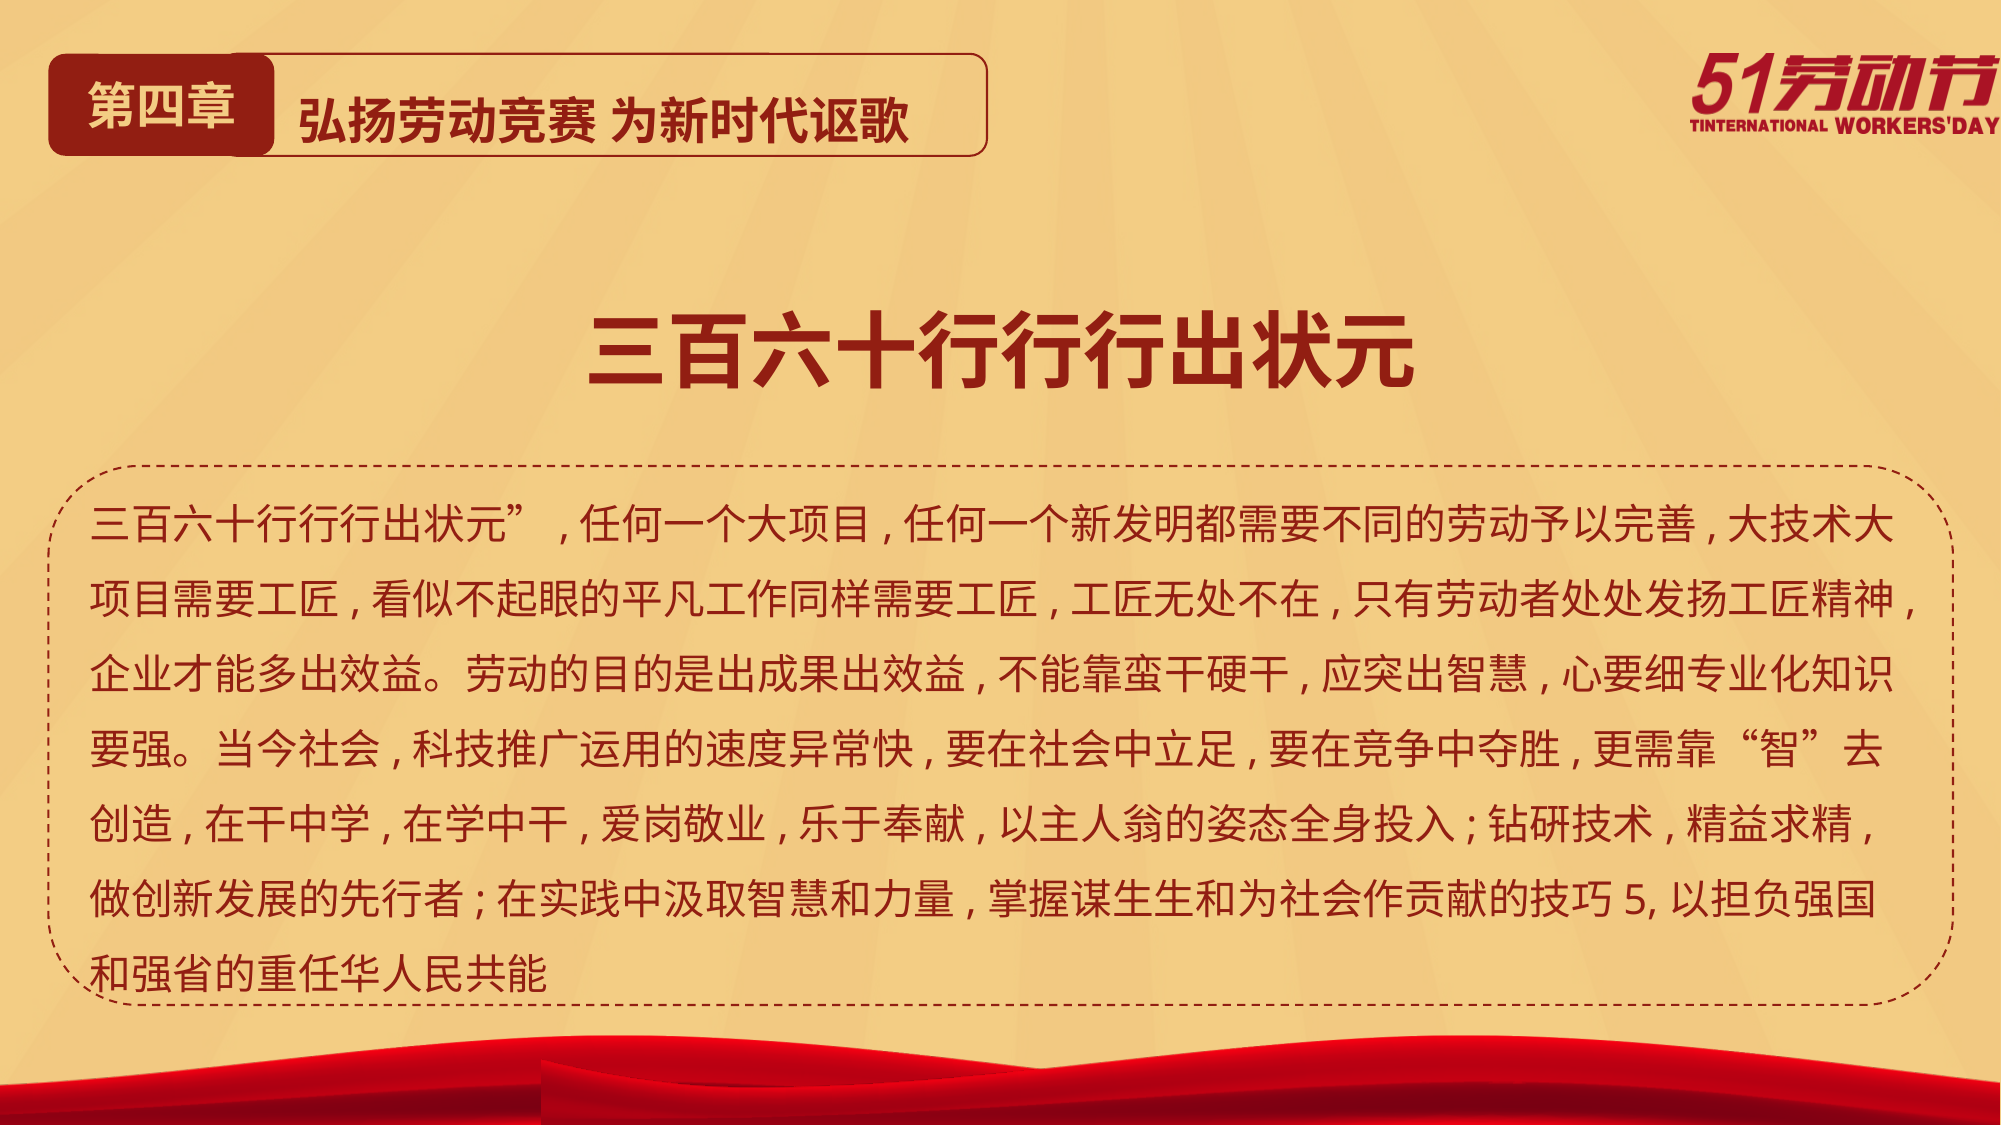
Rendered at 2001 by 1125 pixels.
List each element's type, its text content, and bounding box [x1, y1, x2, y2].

text_box 三百六十行行行出状元 [296, 270, 1706, 376]
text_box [48, 53, 987, 156]
picture [1690, 53, 2000, 134]
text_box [0, 1035, 2000, 1125]
text_box 三百六十行行行出状元”,任何一个大项目,任何一个新发明都需要不同的劳动予以完善,大技术大项目需要工匠,看似不起眼的平凡工作同样需要工匠,工匠无处不在,只有劳动者处处发扬工匠精神,企业才能多出效益。劳动的目的是出成果出效益,不能靠蛮干硬干,应突出智慧,心要细专业化知识要强。当今社会,科技推广运用的速度异常快,要在社会中立足,要在竞争中夺胜,更需靠“智”去创造,在干中学,在学中干,爱岗敬业,乐于奉献,以主人翁的姿态全身投入;钻硏技术,精益求精,做创新发展的先行者;在实践中汲取智慧和力量,掌握谋生生和为社会作贡献的技巧5,以担负强国和强省的重任华人民共能 [47, 464, 1955, 1007]
